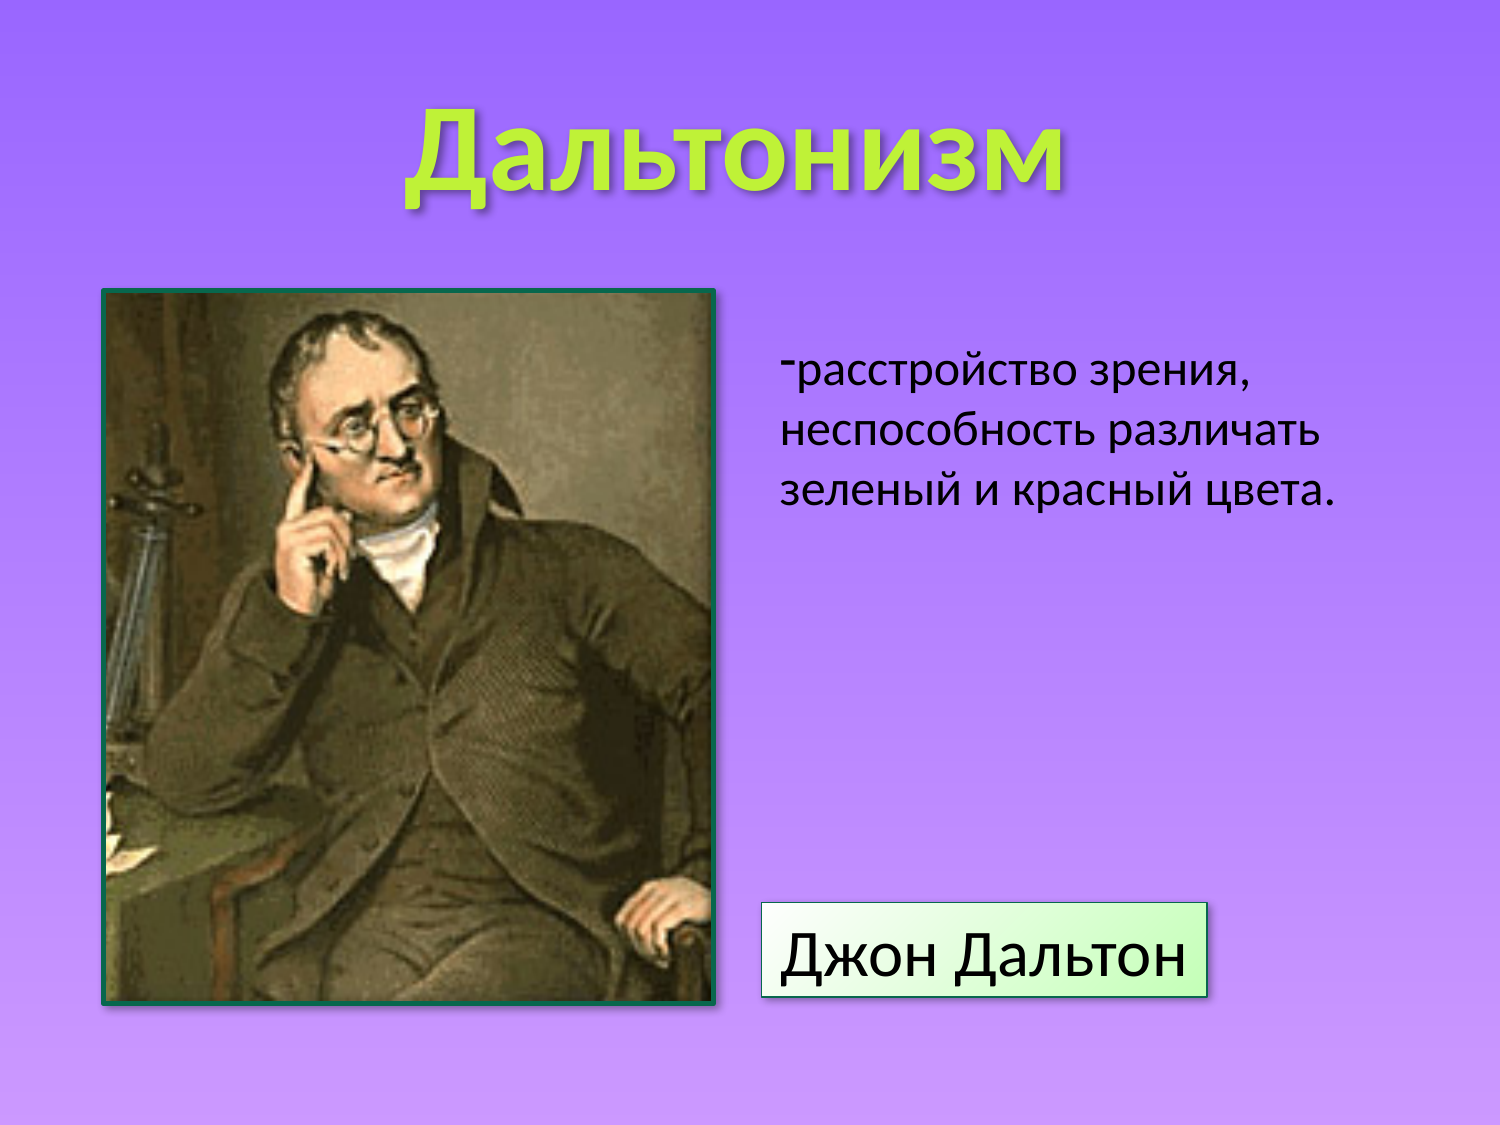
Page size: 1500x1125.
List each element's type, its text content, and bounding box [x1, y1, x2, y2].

text_box Дальтонизм [389, 58, 1085, 224]
text_box расстройство зрения, неспособность различать зеленый и красный цвета. [764, 328, 1352, 523]
text_box Джон Дальтон [761, 902, 1208, 998]
picture [105, 292, 712, 1002]
